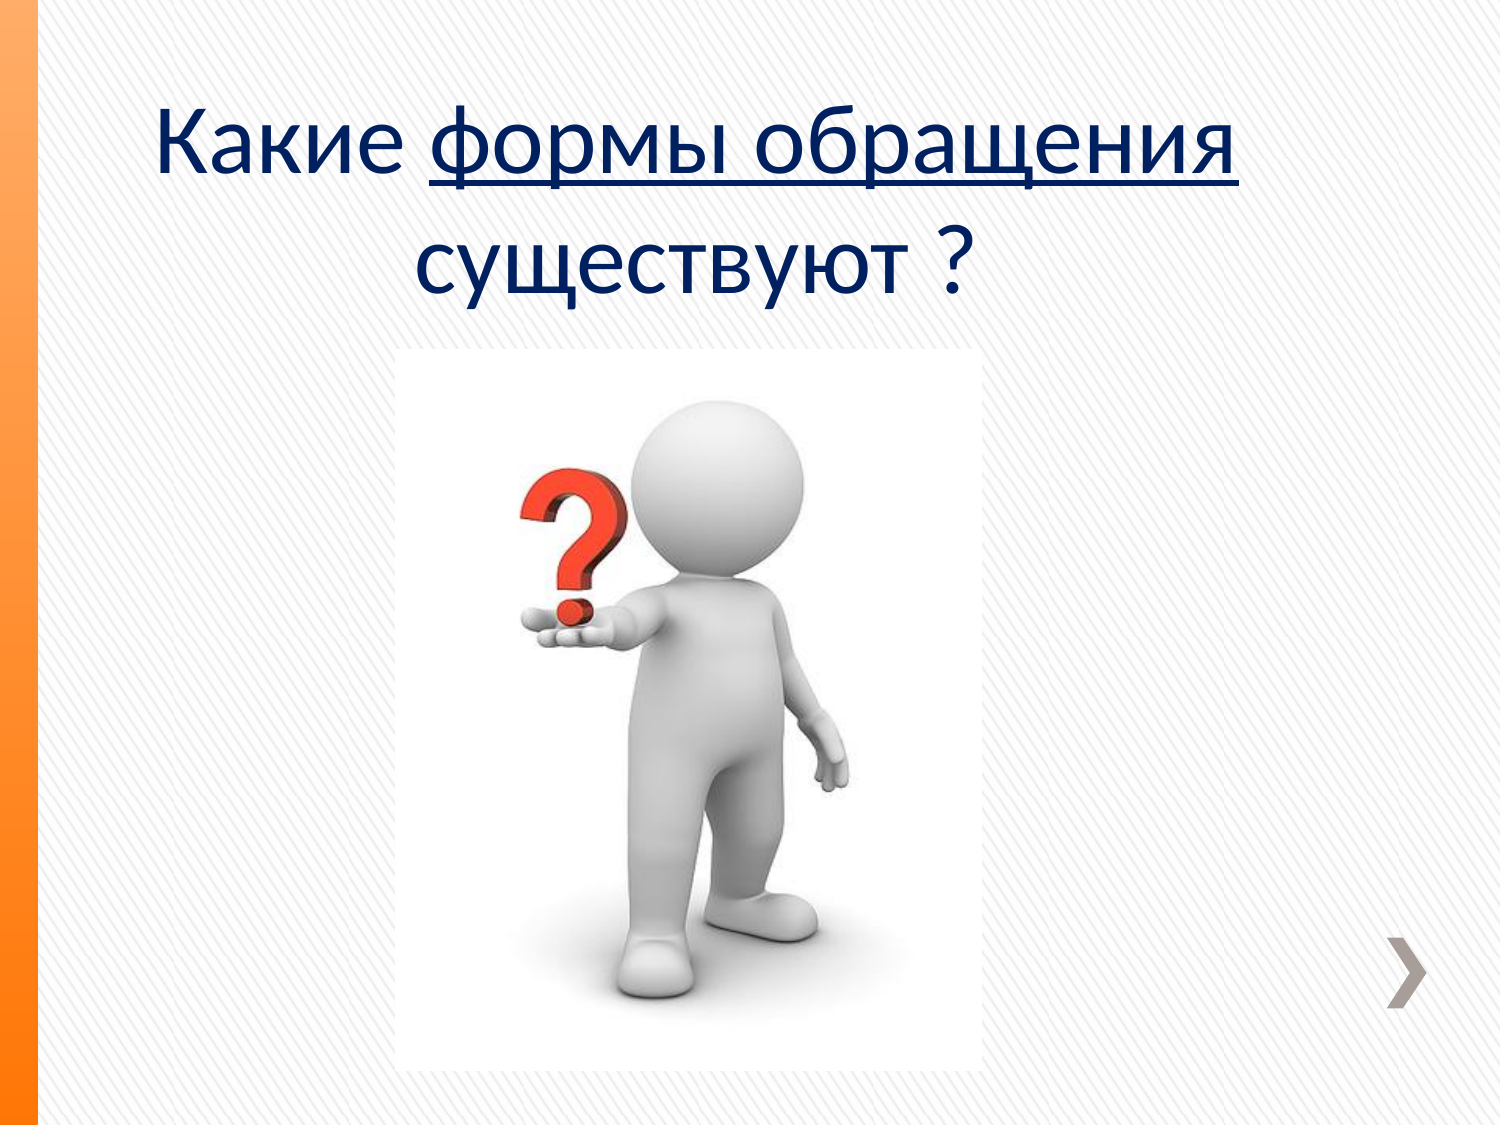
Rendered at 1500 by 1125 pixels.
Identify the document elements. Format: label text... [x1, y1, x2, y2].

text_box Какие формы обращения существуют ? [112, 66, 1282, 321]
picture [395, 349, 982, 1071]
